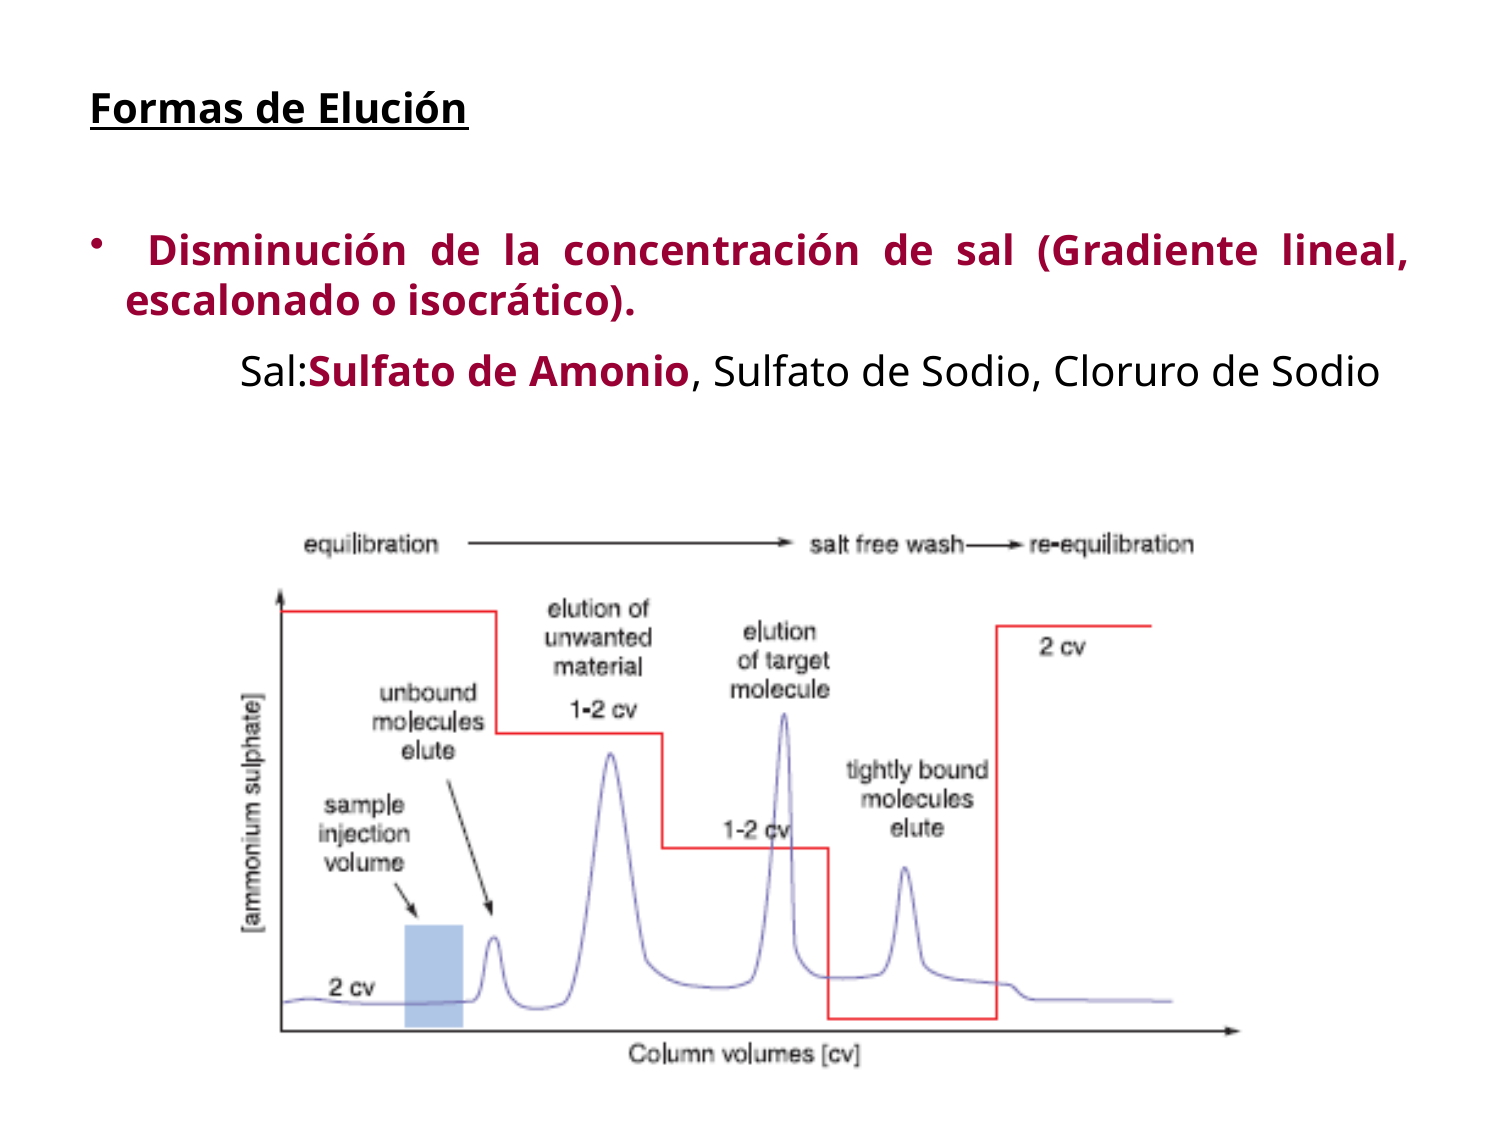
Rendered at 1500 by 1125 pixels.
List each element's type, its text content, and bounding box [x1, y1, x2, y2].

text_box Formas de Elución Disminución de la concentración de sal (Gradiente lineal, escalonado o isocrático). Sal:Sulfato de Amonio, Sulfato de Sodio, Cloruro de Sodio [74, 74, 1425, 403]
picture [170, 467, 1294, 1100]
